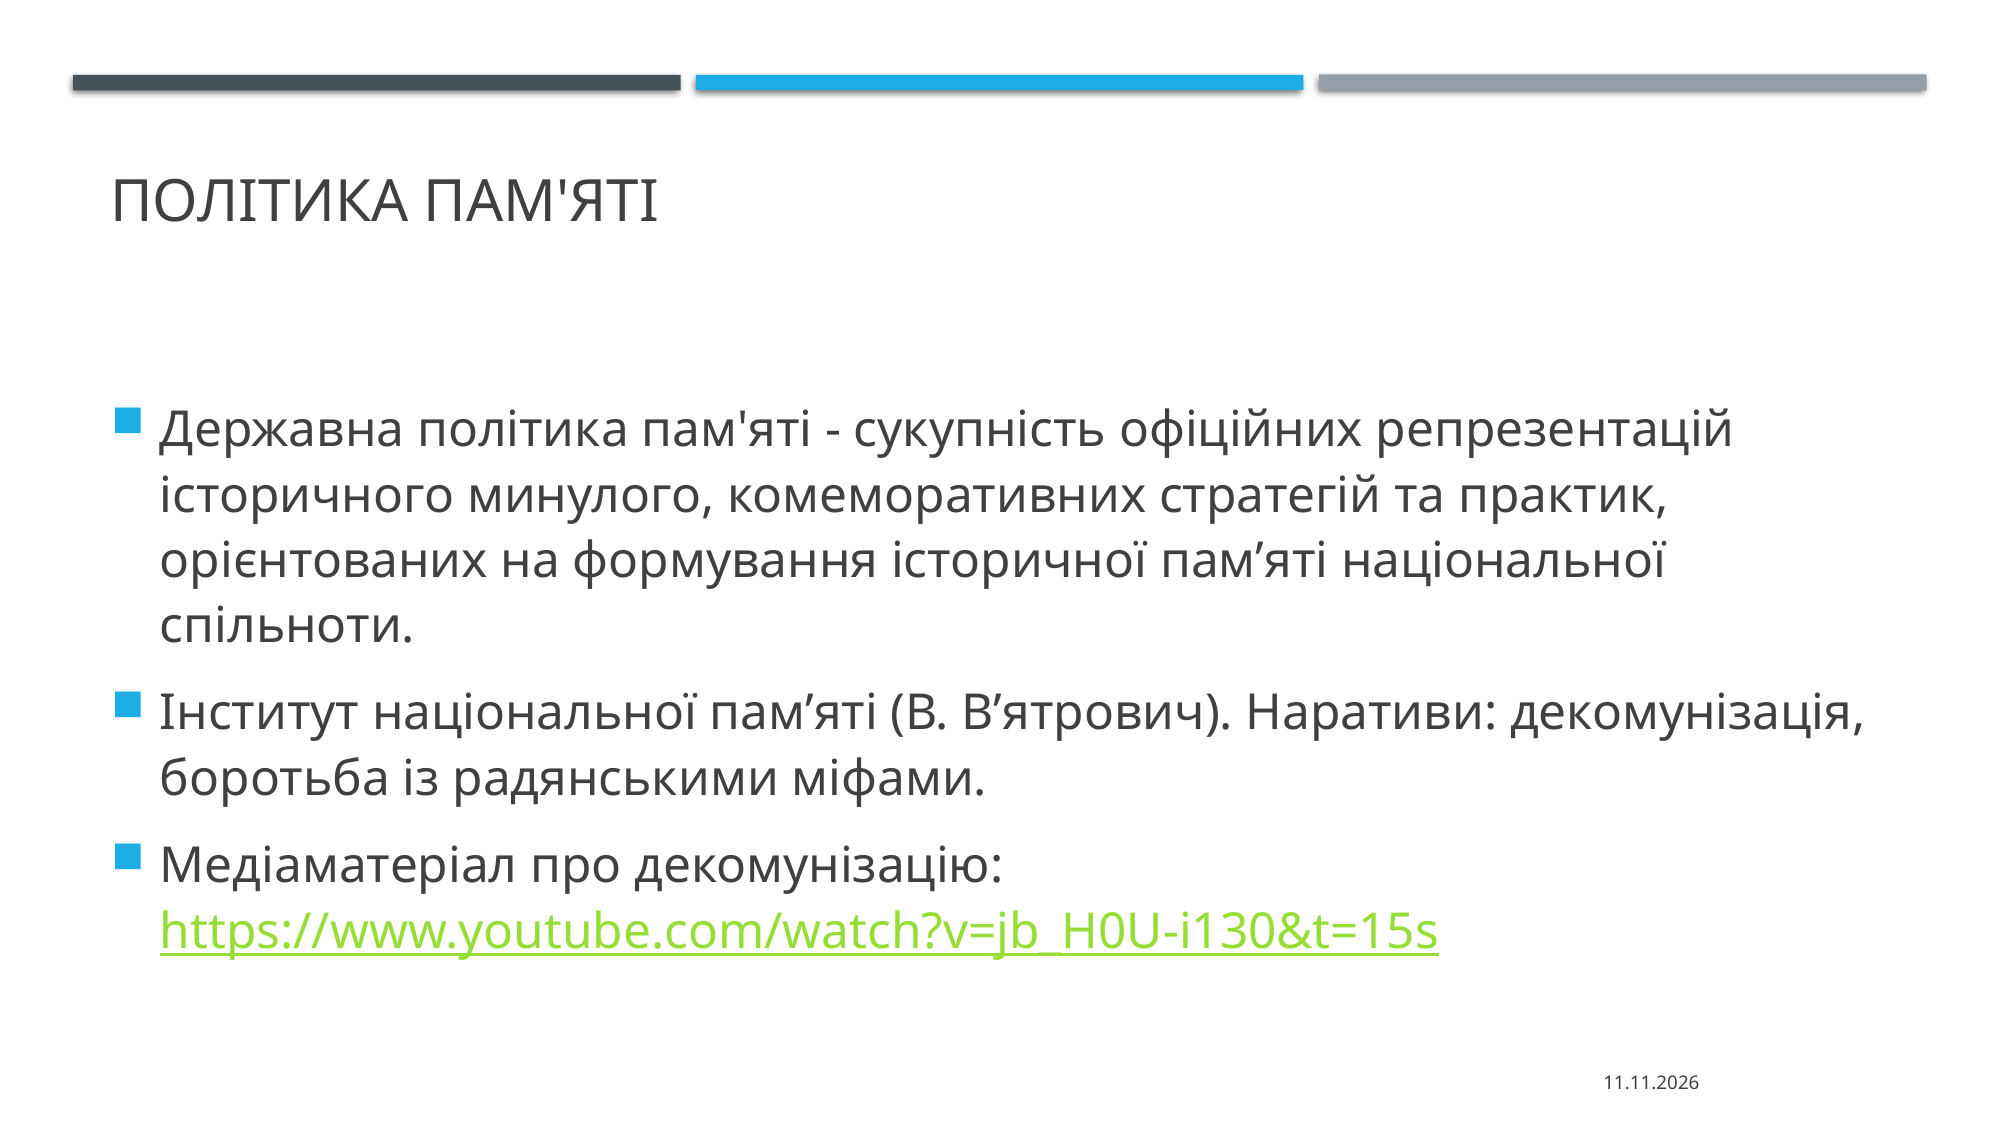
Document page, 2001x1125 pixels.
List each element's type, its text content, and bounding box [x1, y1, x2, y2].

title Політика пам'яті [95, 115, 1905, 311]
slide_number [1247, 1053, 1715, 1114]
list Державна політика пам'яті - сукупність офіційних репрезентацій історичного минулого, комеморативних стратегій та практик, орієнтованих на формування історичної пам’яті національної спільноти. Інститут національної пам’яті (В. В’ятрович). Наративи: декомунізація, боротьба із радянськими міфами. Медіаматеріал про декомунізацію: https://www.youtube.com/watch?v=jb_H0U-i130&t=15s [95, 383, 1905, 981]
